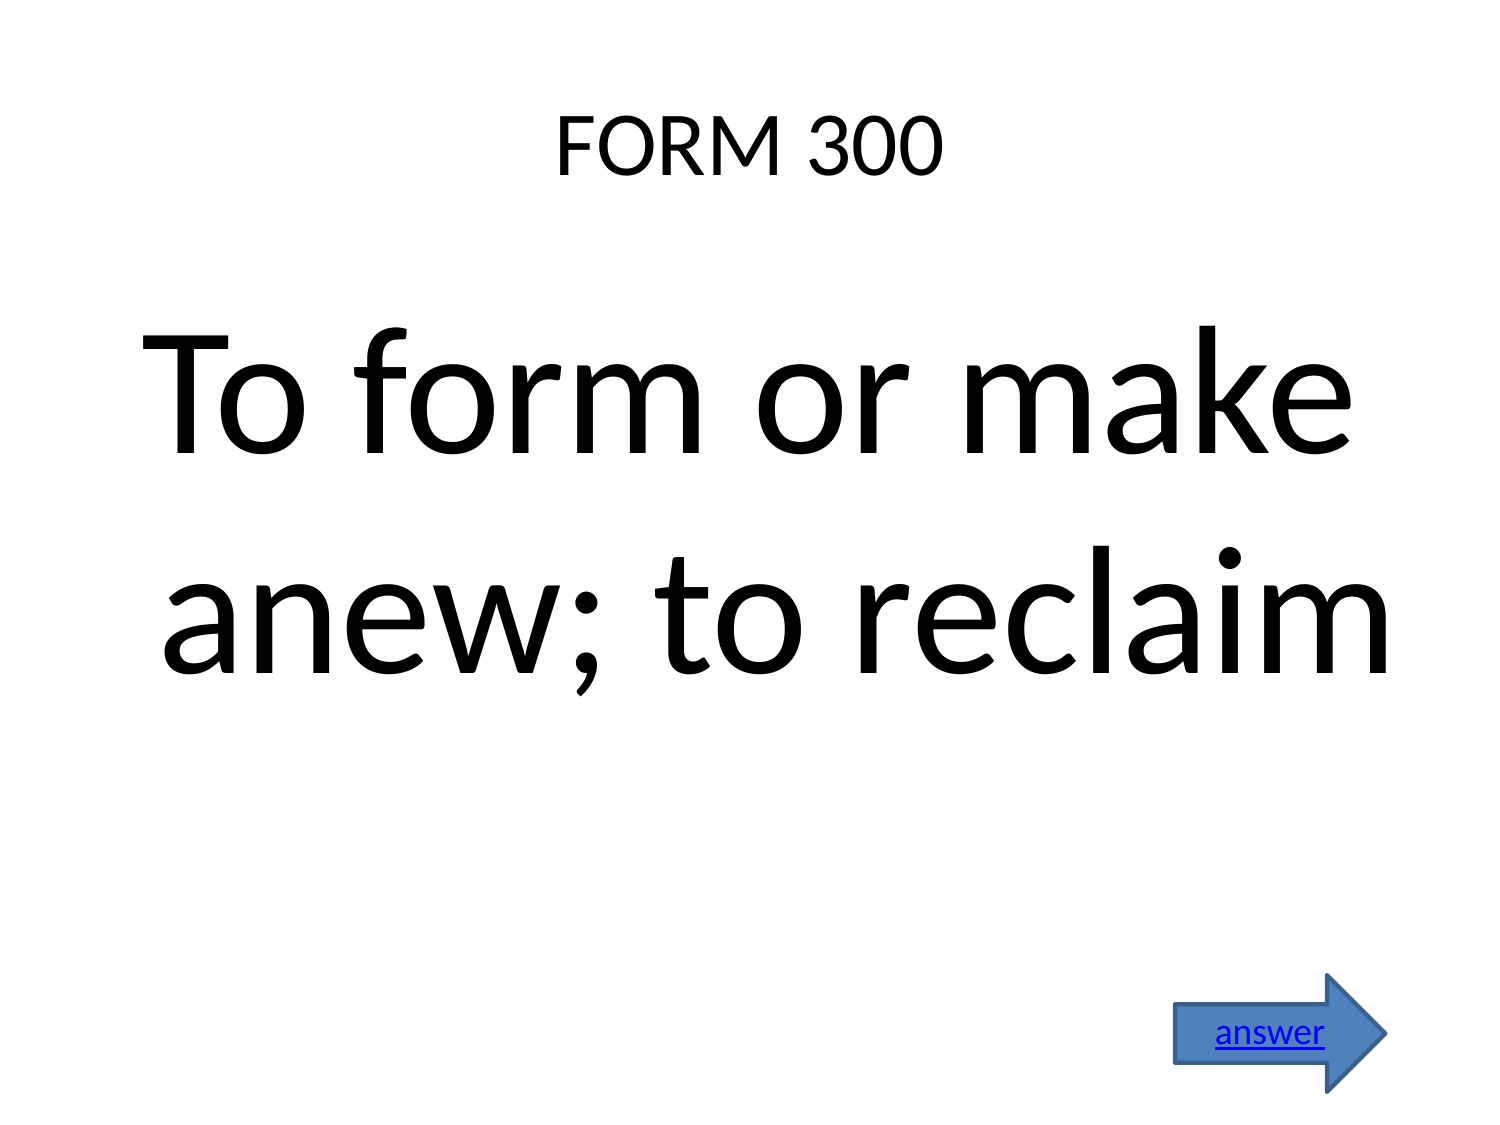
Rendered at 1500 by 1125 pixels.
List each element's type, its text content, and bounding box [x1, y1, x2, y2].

text_box answer [1200, 999, 1400, 1060]
list To form or make anew; to reclaim [75, 262, 1425, 1005]
text_box [1172, 1002, 1362, 1094]
text_box [1324, 973, 1354, 999]
title FORM 300 [75, 45, 1425, 233]
